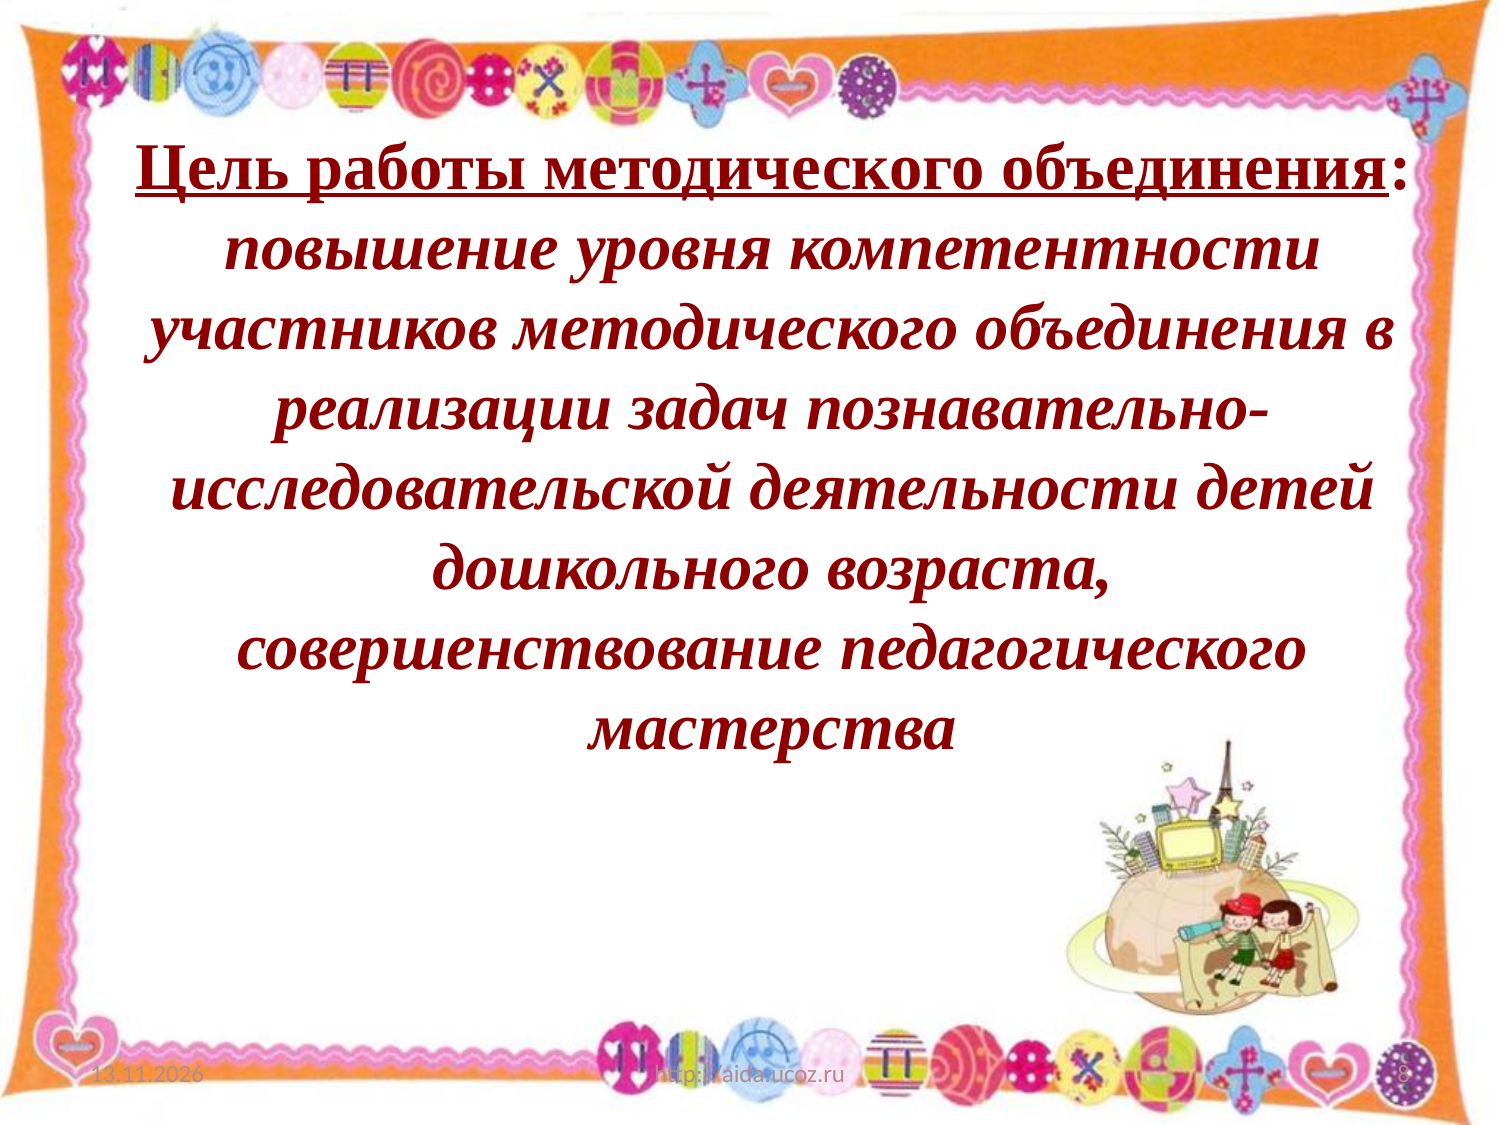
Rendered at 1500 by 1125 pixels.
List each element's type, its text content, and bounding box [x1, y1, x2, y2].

footer http://aida.ucoz.ru [512, 1042, 988, 1103]
slide_number 8 [1074, 1042, 1425, 1103]
text_box Цель работы методического объединения: повышение уровня компетентности участников методического объединения в реализации задач познавательно-исследовательской деятельности детей дошкольного возраста, совершенствование педагогического мастерства [117, 115, 1430, 770]
picture [0, 0, 1500, 1125]
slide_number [75, 1042, 425, 1103]
